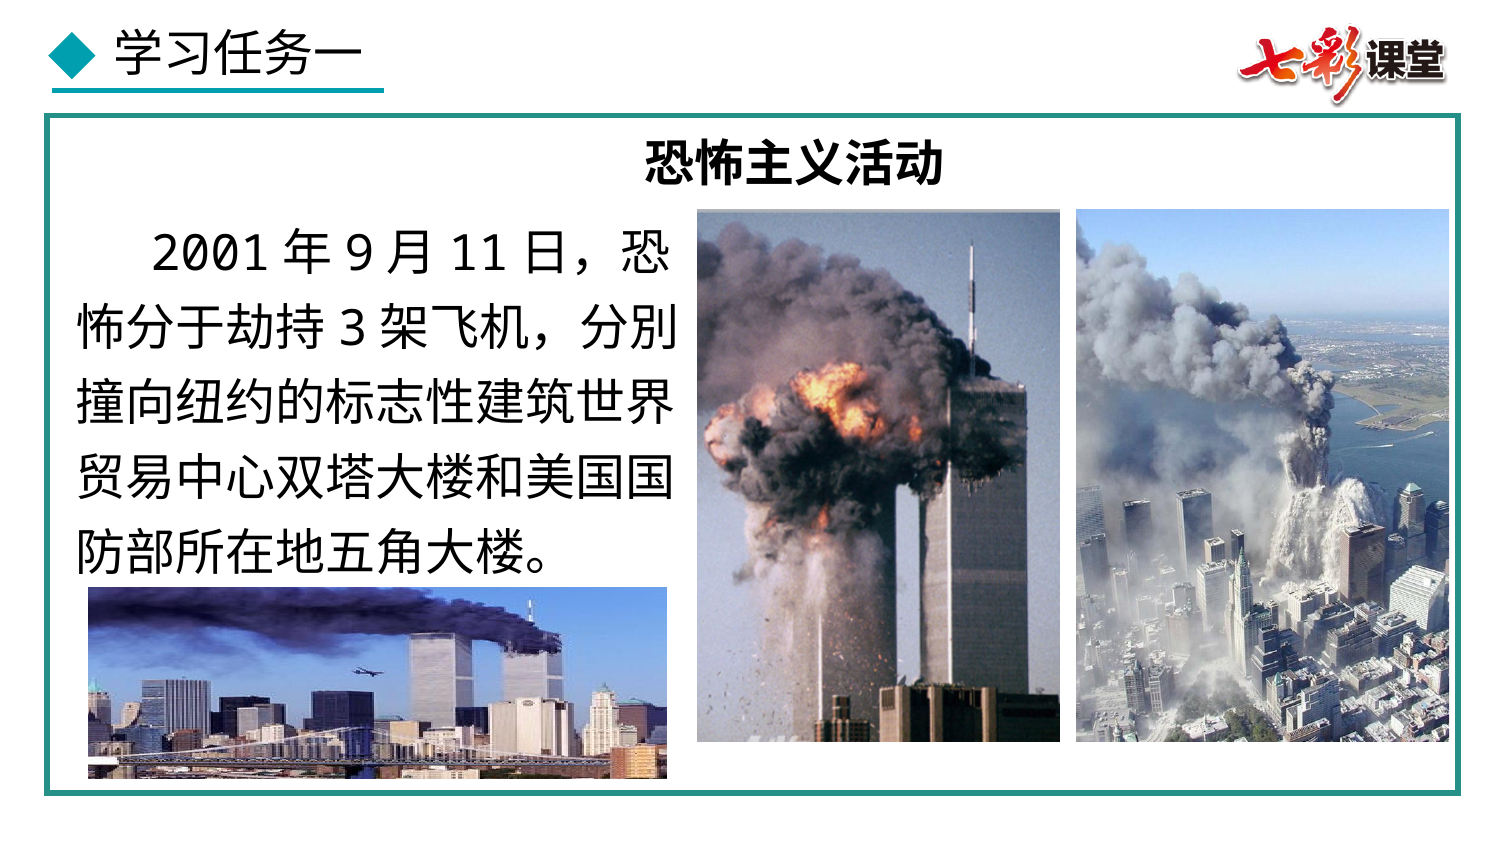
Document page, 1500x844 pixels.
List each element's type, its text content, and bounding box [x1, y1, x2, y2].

picture [1075, 208, 1450, 742]
picture [1234, 20, 1451, 108]
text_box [60, 197, 701, 780]
text_box 恐怖主义活动 [206, 123, 1382, 199]
picture [701, 208, 1060, 742]
